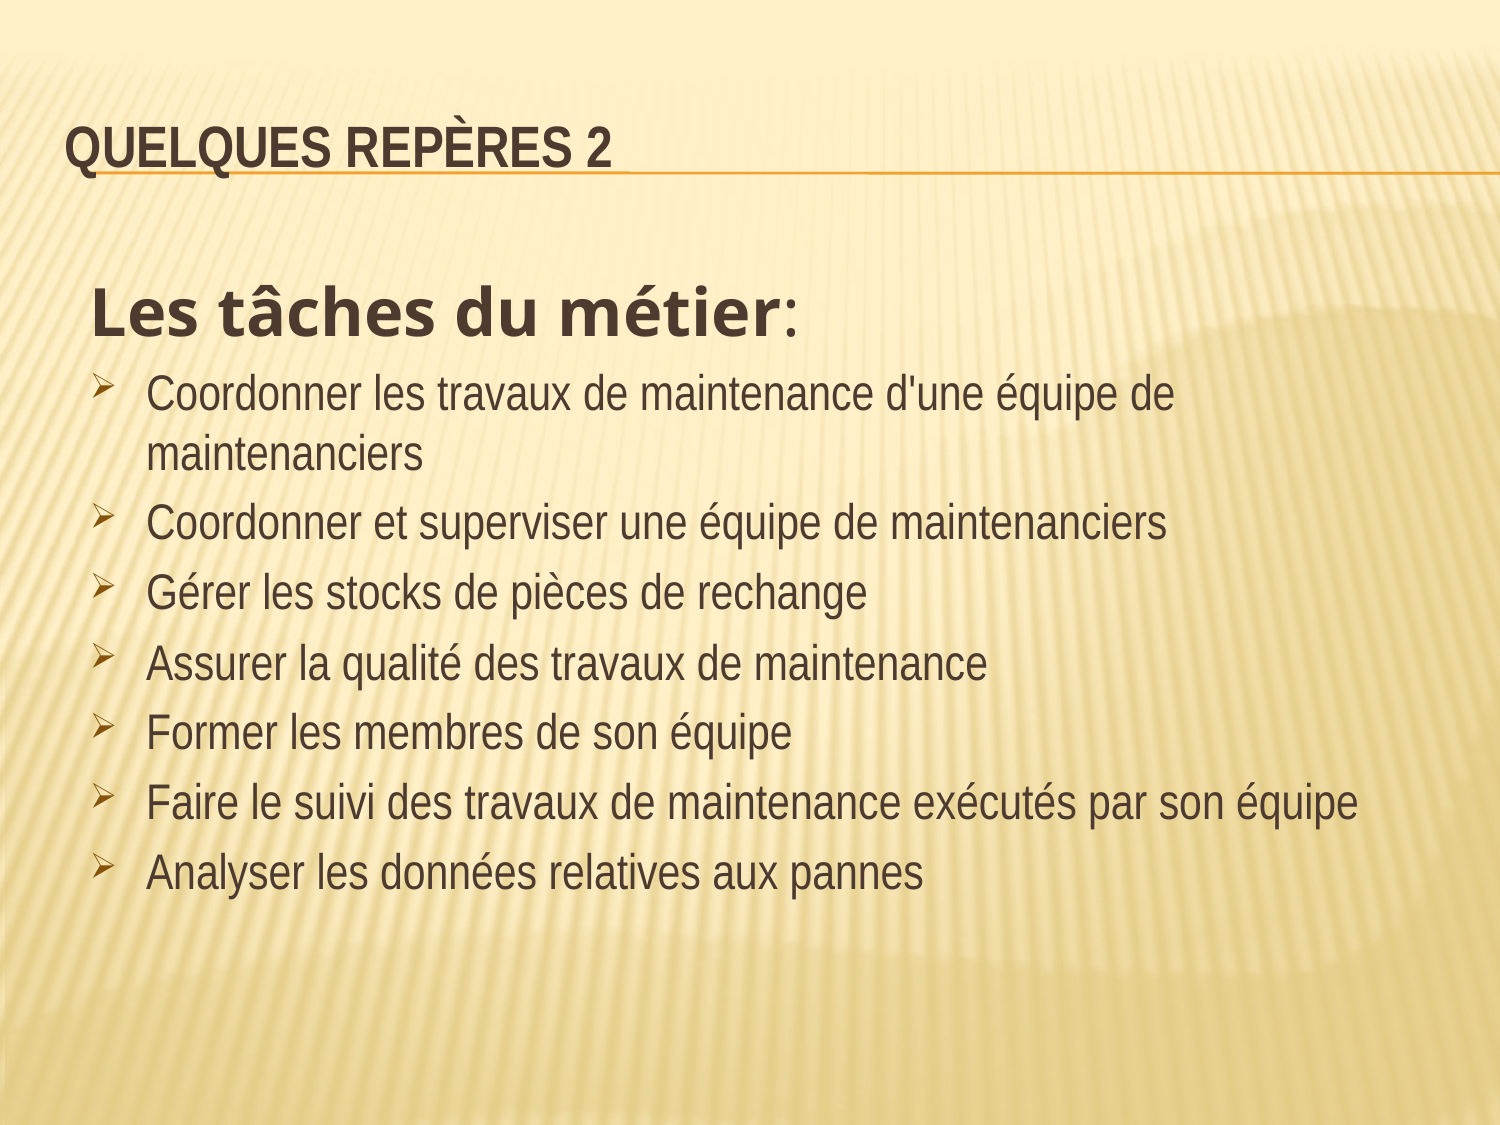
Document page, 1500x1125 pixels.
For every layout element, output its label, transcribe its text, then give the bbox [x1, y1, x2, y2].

title Quelques repères 2 [50, 75, 1475, 213]
list Les tâches du métier: Coordonner les travaux de maintenance d'une équipe de maintenanciers Coordonner et superviser une équipe de maintenanciers Gérer les stocks de pièces de rechange Assurer la qualité des travaux de maintenance Former les membres de son équipe Faire le suivi des travaux de maintenance exécutés par son équipe Analyser les données relatives aux pannes [75, 262, 1425, 953]
